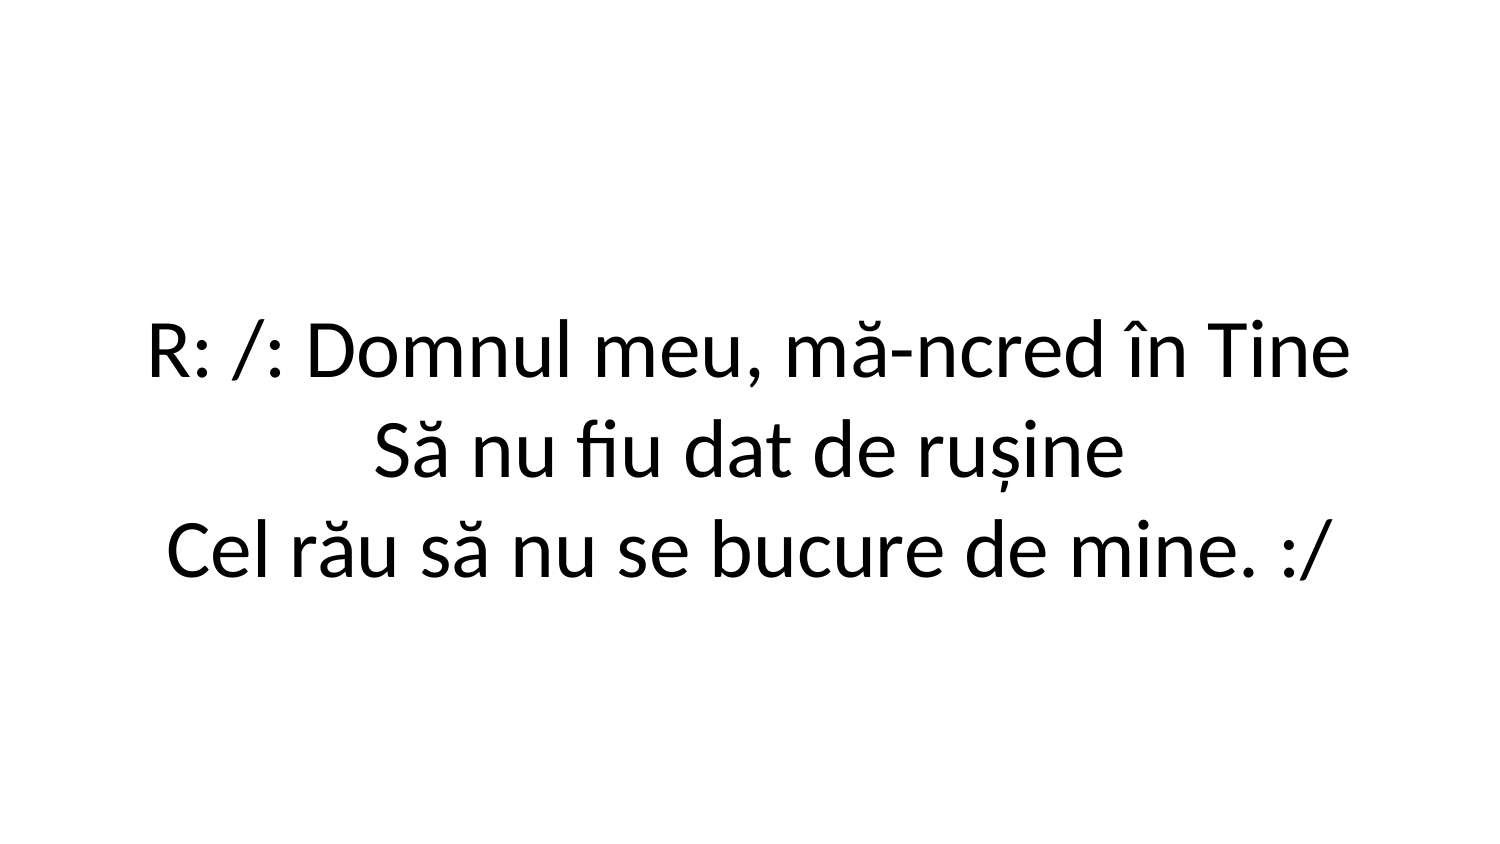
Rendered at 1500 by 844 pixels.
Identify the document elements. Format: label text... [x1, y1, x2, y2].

text_box R: /: Domnul meu, mă-ncred în Tine Să nu fiu dat de rușine Cel rău să nu se bucure de mine. :/ [131, 242, 1369, 602]
